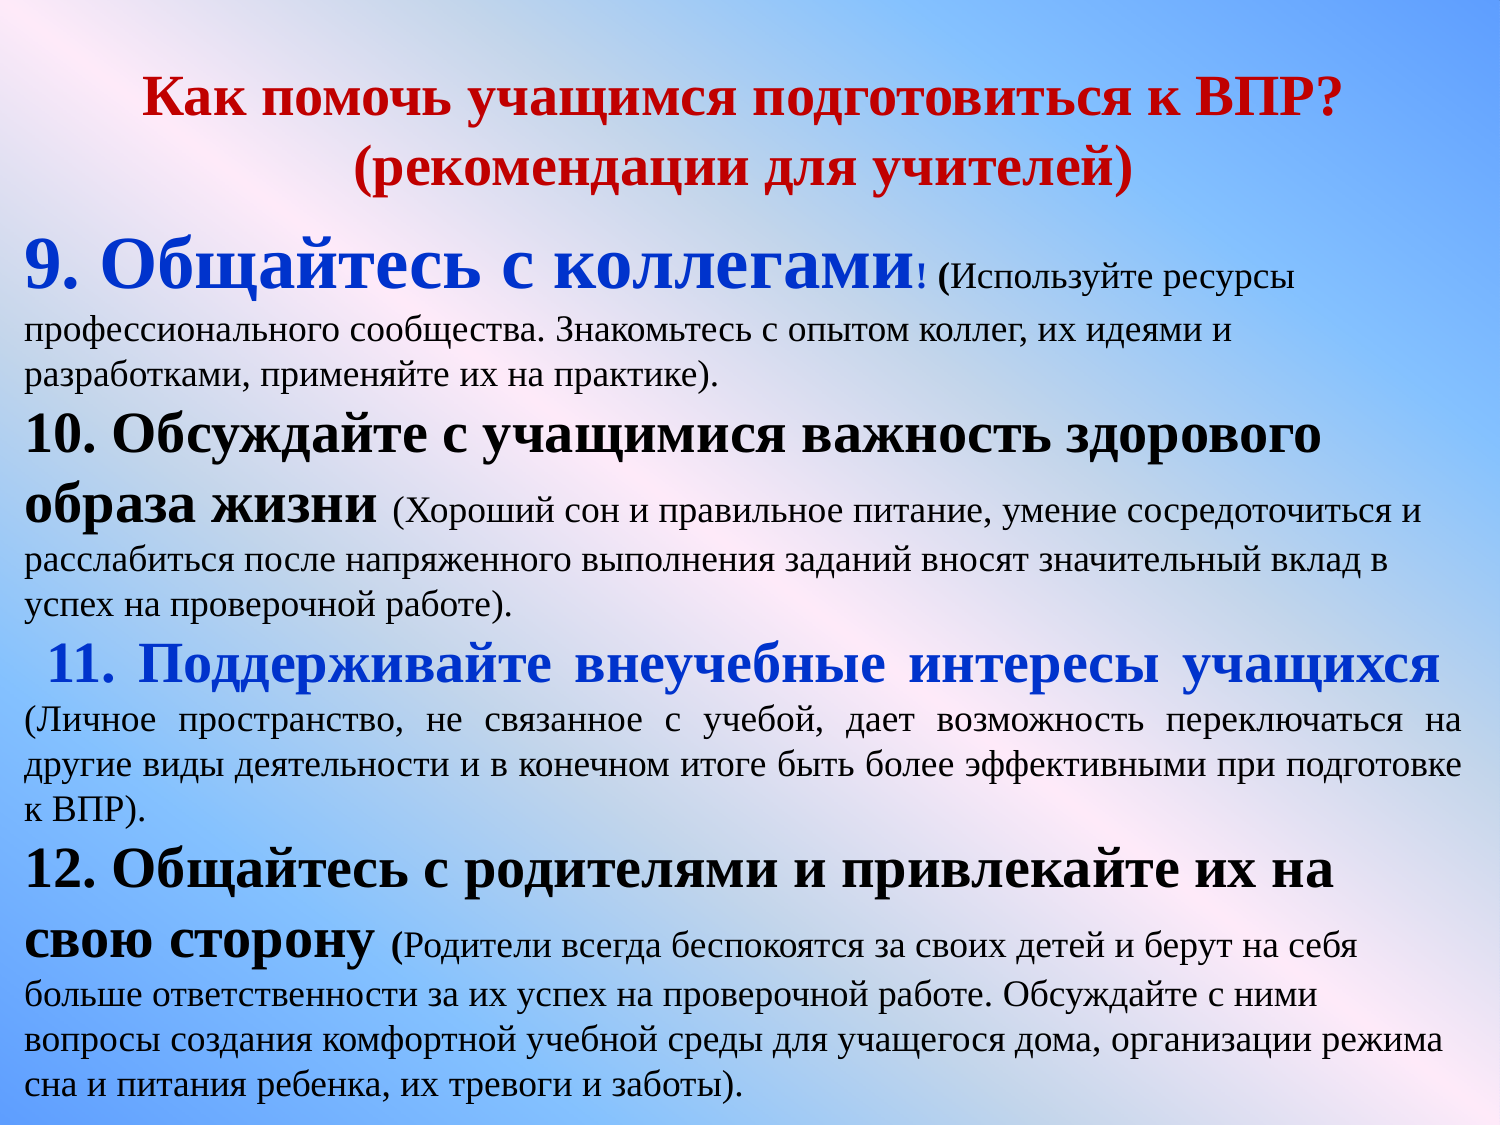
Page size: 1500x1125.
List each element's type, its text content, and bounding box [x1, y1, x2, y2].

picture [0, 0, 1500, 1125]
text_box Как помочь учащимся подготовиться к ВПР? (рекомендации для учителей) [37, 49, 1450, 205]
text_box 9. Общайтесь с коллегами! (Используйте ресурсы профессионального сообщества. Знакомьтесь с опытом коллег, их идеями и разработками, применяйте их на практике). 10. Обсуждайте с учащимися важность здорового образа жизни (Хороший сон и правильное питание, умение сосредоточиться и расслабиться после напряженного выполнения заданий вносят значительный вклад в успех на проверочной работе). 11. Поддерживайте внеучебные интересы учащихся (Личное пространство, не связанное с учебой, дает возможность переключаться на другие виды деятельности и в конечном итоге быть более эффективными при подготовке к ВПР). 12. Общайтесь с родителями и привлекайте их на свою сторону (Родители всегда беспокоятся за своих детей и берут на себя больше ответственности за их успех на проверочной работе. Обсуждайте с ними вопросы создания комфортной учебной среды для учащегося дома, организации режима сна и питания ребенка, их тревоги и заботы). [9, 206, 1479, 1112]
